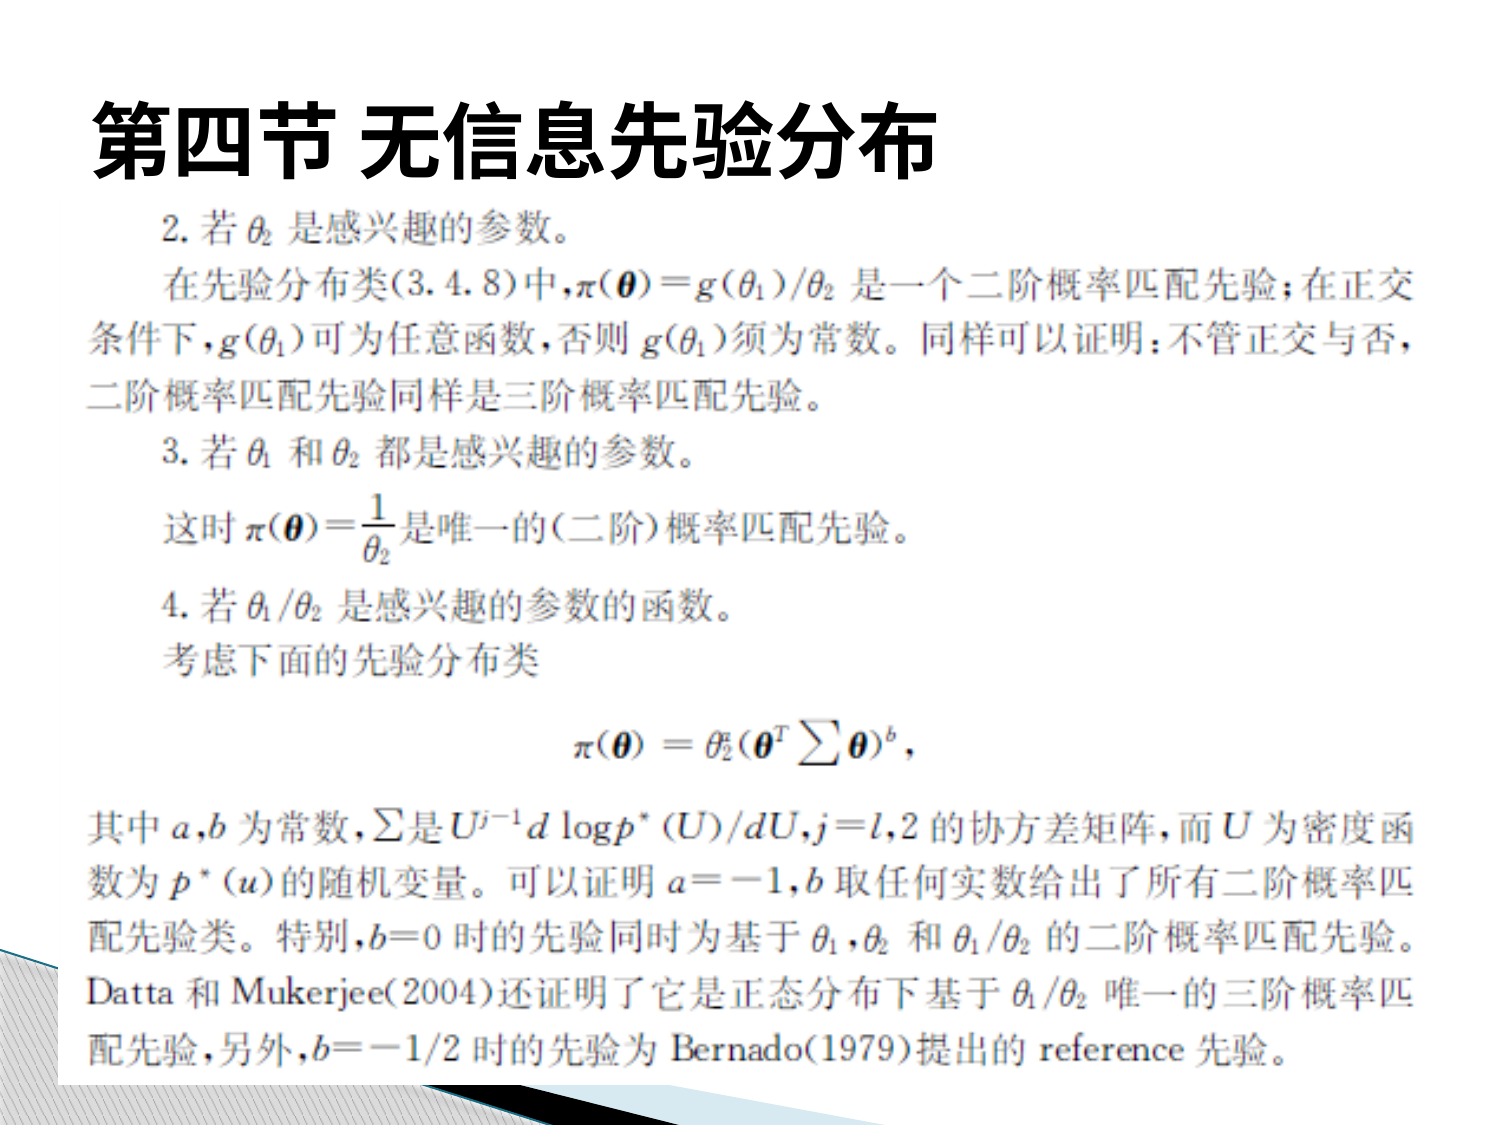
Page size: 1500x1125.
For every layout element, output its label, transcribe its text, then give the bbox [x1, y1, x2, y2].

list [58, 198, 1430, 1085]
title 第四节 无信息先验分布 [75, 45, 1425, 198]
